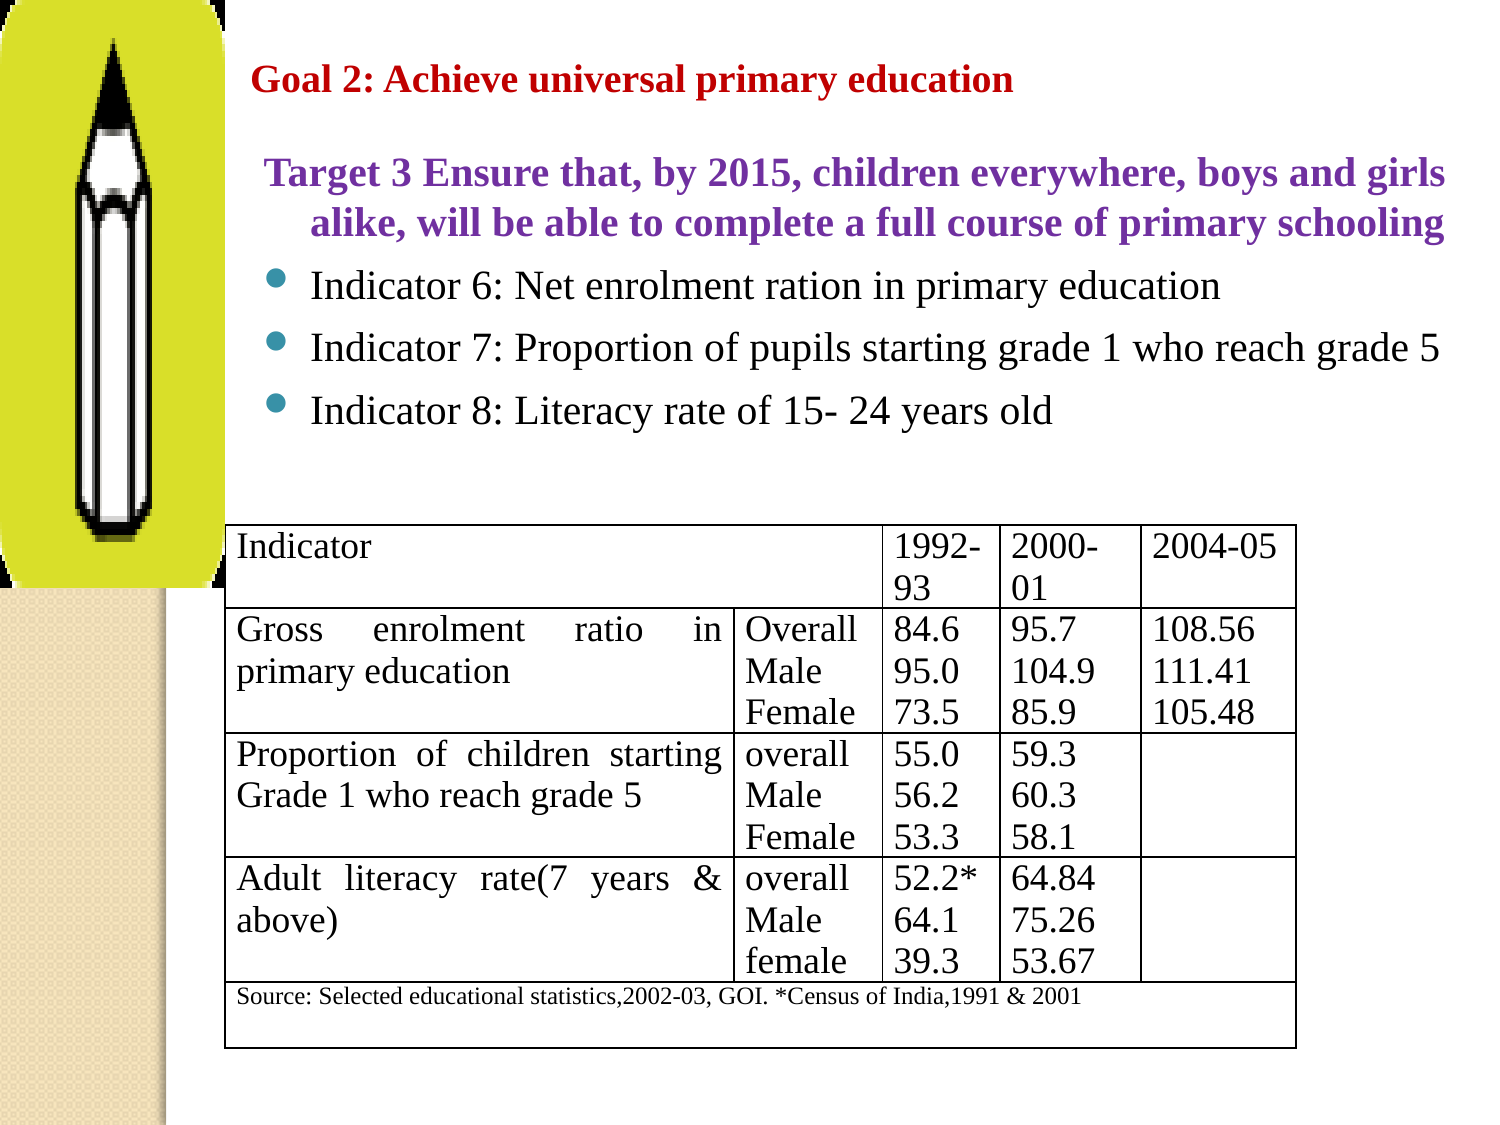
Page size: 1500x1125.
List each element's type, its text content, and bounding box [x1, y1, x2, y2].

table_cell 95.7 104.9 85.9 [1001, 609, 1140, 732]
table_header 1992-93 [883, 526, 999, 607]
title Goal 2: Achieve universal primary education [235, 45, 1466, 137]
table_header 2000-01 [1001, 526, 1140, 607]
table_cell [1142, 734, 1295, 856]
table_header 2004-05 [1142, 526, 1295, 607]
table_cell Proportion of children starting Grade 1 who reach grade 5 [226, 734, 733, 856]
table_cell 84.6 95.0 73.5 [883, 609, 999, 732]
table_cell overall Male Female [735, 734, 882, 856]
table_cell 108.56 111.41 105.48 [1142, 609, 1295, 732]
table_cell [1142, 858, 1295, 981]
picture [0, 0, 226, 588]
table_cell 55.0 56.2 53.3 [883, 734, 999, 856]
table_cell Source: Selected educational statistics,2002-03, GOI. *Census of India,1991 & 2001 [226, 983, 1295, 1047]
table_cell Overall Male Female [735, 609, 882, 732]
table_cell Adult literacy rate(7 years & above) [226, 858, 733, 981]
table_cell 52.2* 64.1 39.3 [883, 858, 999, 981]
table_cell 64.84 75.26 53.67 [1001, 858, 1140, 981]
table_cell Gross enrolment ratio in primary education [226, 609, 733, 732]
table_header Indicator [226, 526, 882, 607]
list Target 3 Ensure that, by 2015, children everywhere, boys and girls alike, will be able to complete a full course of primary schooling Indicator 6: Net enrolment ration in primary education Indicator 7: Proportion of pupils starting grade 1 who reach grade 5 Indicator 8: Literacy rate of 15- 24 years old [235, 137, 1466, 1025]
table_cell 59.3 60.3 58.1 [1001, 734, 1140, 856]
table_cell overall Male female [735, 858, 882, 981]
